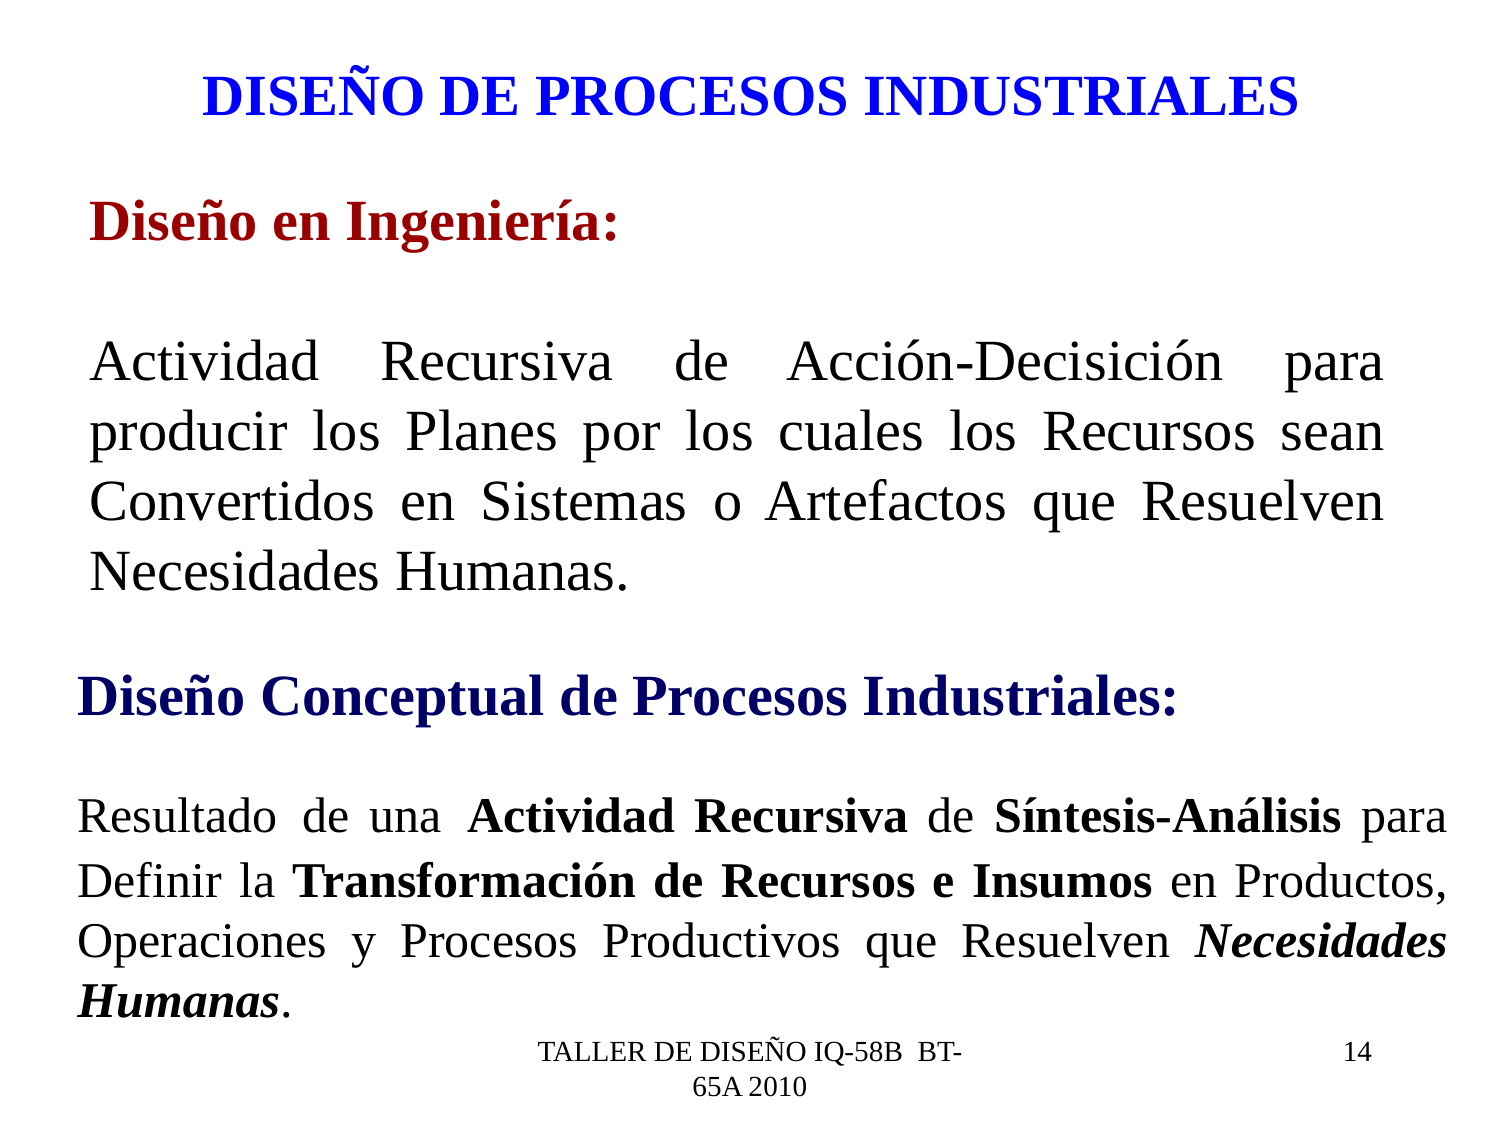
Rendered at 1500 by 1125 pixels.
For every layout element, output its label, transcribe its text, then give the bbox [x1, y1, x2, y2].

footer TALLER DE DISEÑO IQ-58B BT-65A 2010 [512, 1024, 988, 1101]
text_box Diseño Conceptual de Procesos Industriales: [62, 650, 1225, 735]
text_box Diseño en Ingeniería: Actividad Recursiva de Acción-Decisición para producir los Planes por los cuales los Recursos sean Convertidos en Sistemas o Artefactos que Resuelven Necesidades Humanas. [75, 174, 1400, 610]
text_box DISEÑO DE PROCESOS INDUSTRIALES [187, 50, 1400, 135]
text_box Resultado de una Actividad Recursiva de Síntesis-Análisis para Definir la Transformación de Recursos e Insumos en Productos, Operaciones y Procesos Productivos que Resuelven Necesidades Humanas. [0, 749, 1463, 1125]
slide_number 14 [1074, 1024, 1388, 1101]
